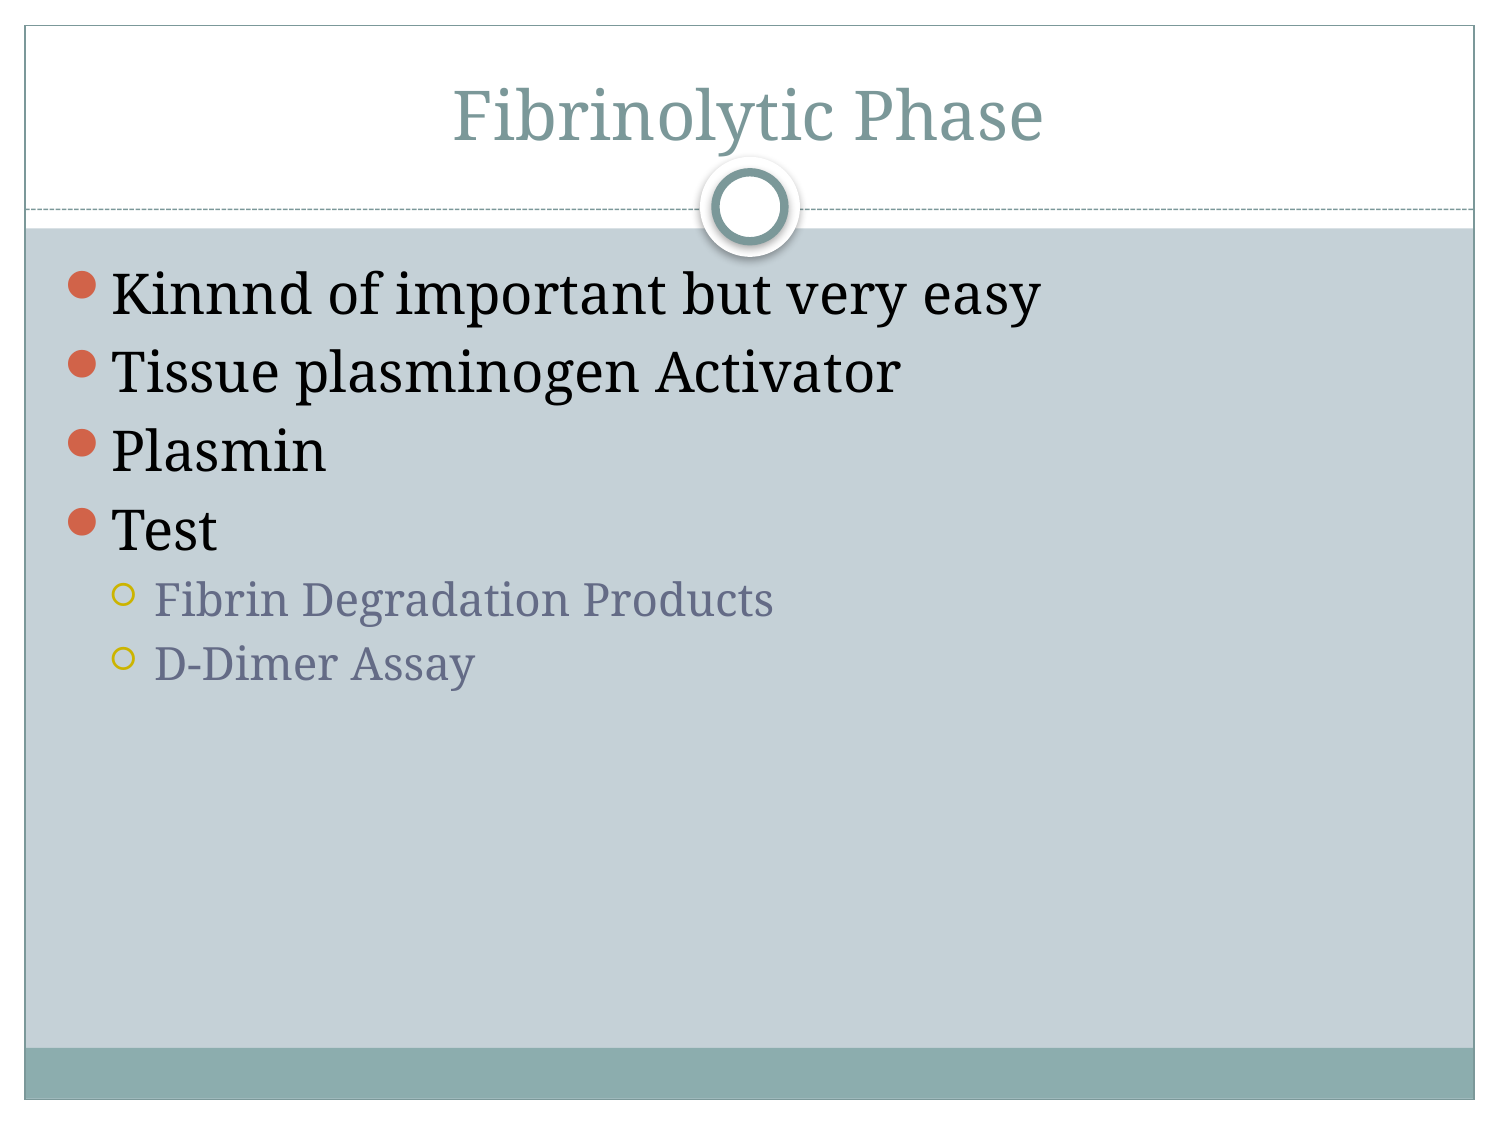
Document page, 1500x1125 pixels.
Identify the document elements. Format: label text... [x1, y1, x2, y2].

title Fibrinolytic Phase [49, 37, 1450, 162]
list Kinnnd of important but very easy Tissue plasminogen Activator Plasmin Test Fibrin Degradation Products D-Dimer Assay [49, 250, 1445, 1001]
